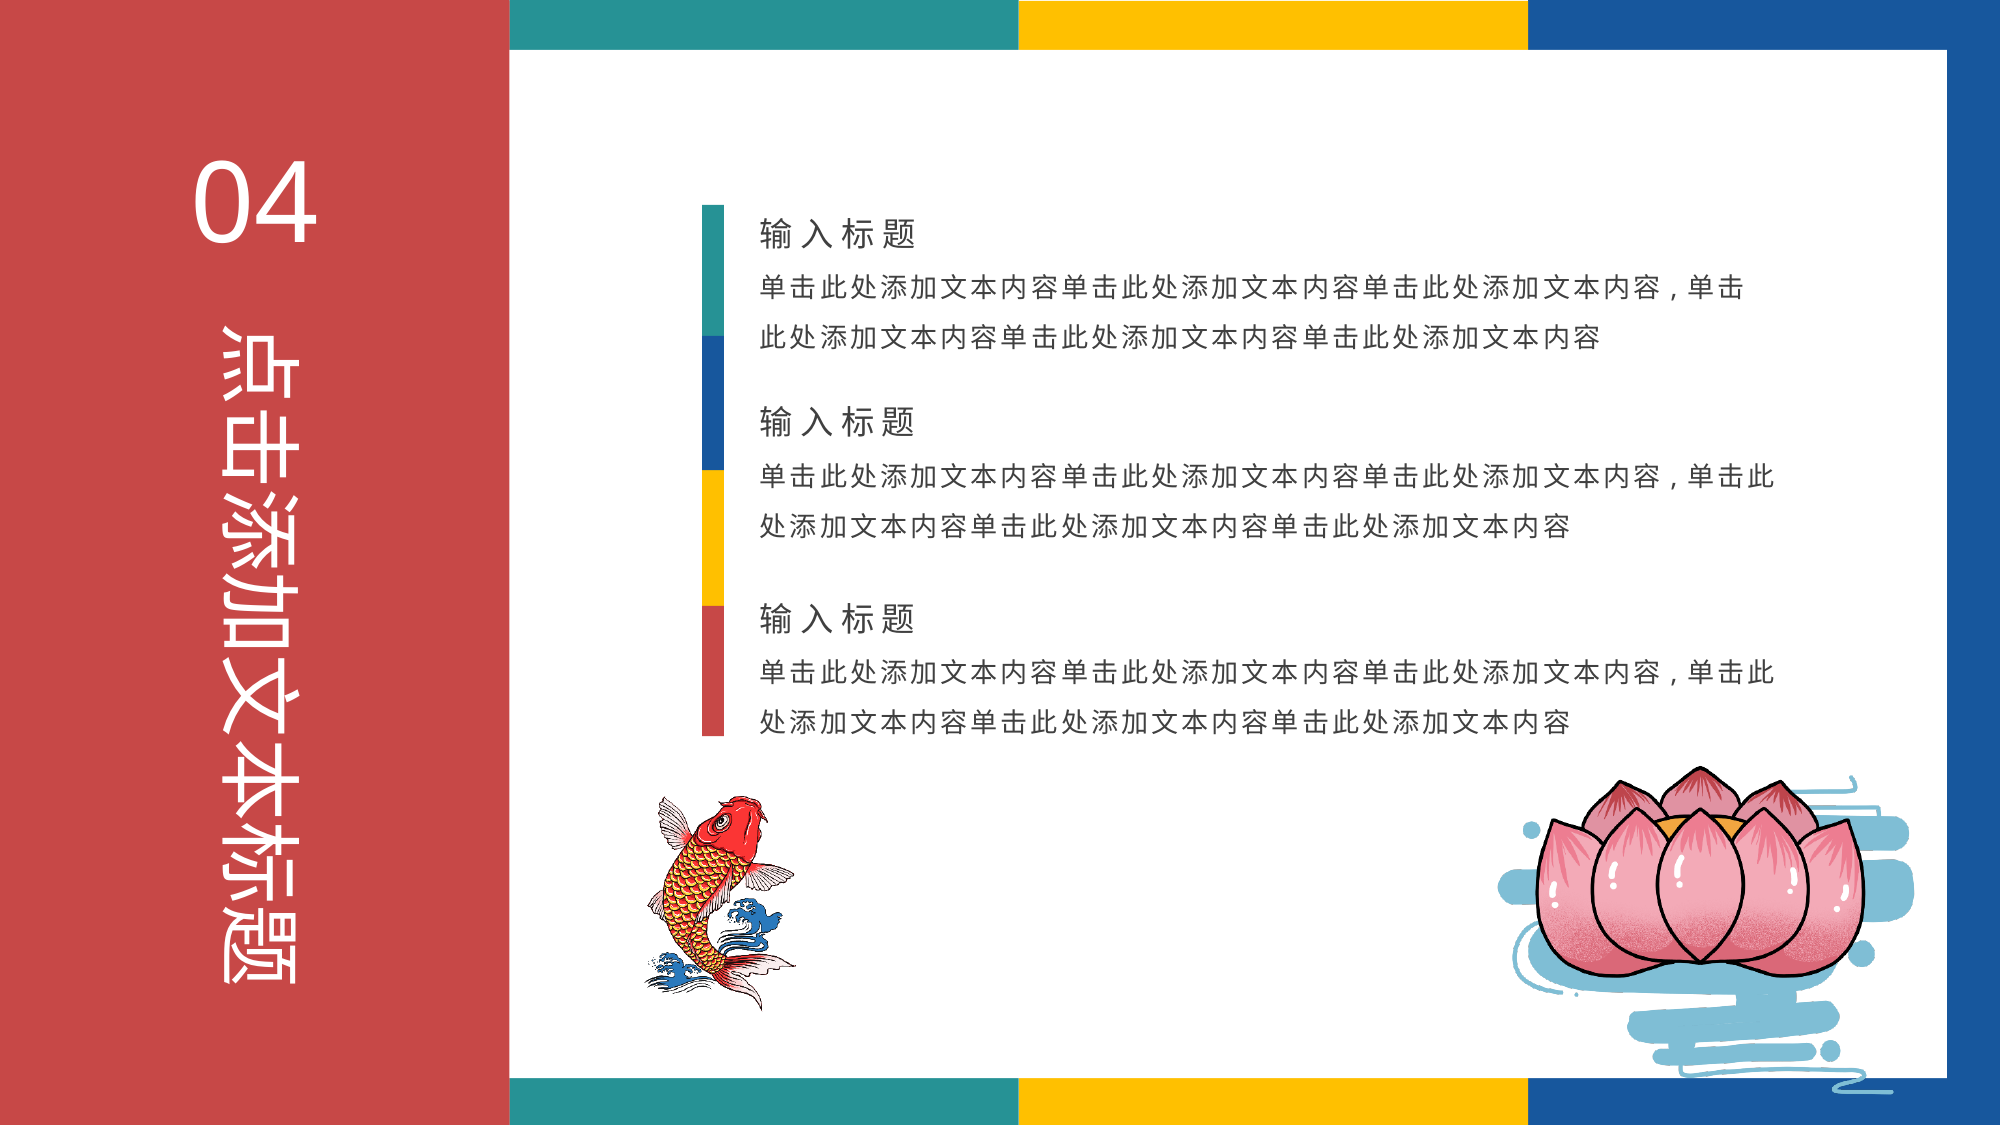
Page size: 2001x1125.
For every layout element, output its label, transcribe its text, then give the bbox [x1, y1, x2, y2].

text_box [141, 122, 368, 1052]
text_box 输 入 标 题 单击此处添加文本内容单击此处添加文本内容单击此处添加文本内容,单击此处添加文本内容单击此处添加文本内容单击此处添加文本内容 [759, 588, 1778, 739]
picture [577, 766, 849, 1038]
text_box 输 入 标 题 单击此处添加文本内容单击此处添加文本内容单击此处添加文本内容,单击此处添加文本内容单击此处添加文本内容单击此处添加文本内容 [759, 202, 1774, 353]
text_box [0, 0, 510, 1125]
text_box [447, 459, 979, 482]
picture [1455, 655, 1945, 1125]
text_box 输 入 标 题 单击此处添加文本内容单击此处添加文本内容单击此处添加文本内容,单击此处添加文本内容单击此处添加文本内容单击此处添加文本内容 [759, 391, 1778, 542]
